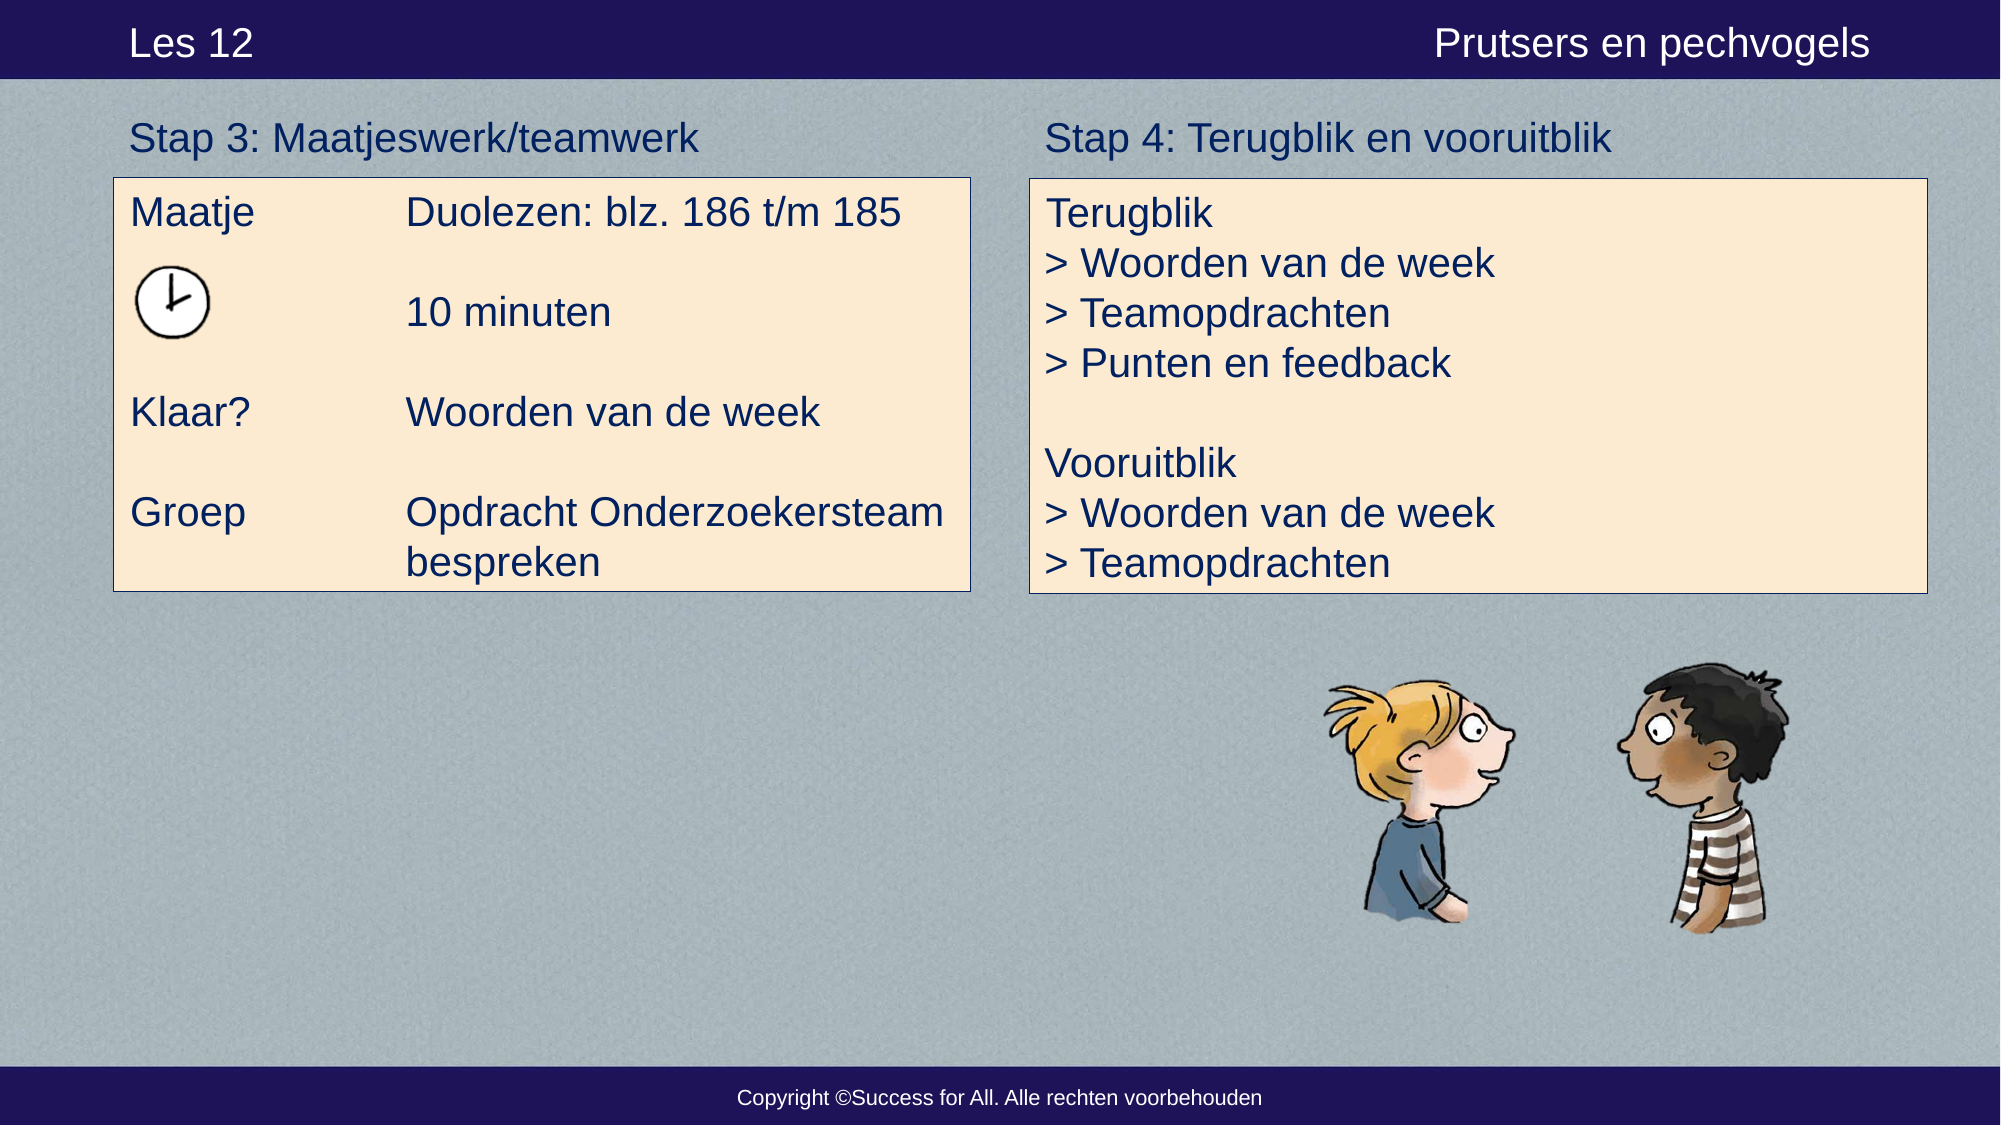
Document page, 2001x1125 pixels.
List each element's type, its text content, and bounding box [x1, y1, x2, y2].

text_box Copyright ©Success for All. Alle rechten voorbehouden [0, 1076, 2000, 1125]
text_box Les 12 [114, 8, 354, 73]
text_box Prutsers en pechvogels [999, 8, 1886, 73]
picture [0, 0, 2001, 1125]
text_box Stap 3: Maatjeswerk/teamwerk [114, 103, 907, 169]
text_box Maatje Duolezen: blz. 186 t/m 185 10 minuten Klaar? Woorden van de week Groep Opdracht Onderzoekersteam bespreken [113, 177, 971, 592]
text_box Terugblik > Woorden van de week > Teamopdrachten > Punten en feedback Vooruitblik > Woorden van de week > Teamopdrachten [1029, 178, 1928, 594]
text_box Stap 4: Terugblik en vooruitblik [1029, 103, 1822, 169]
